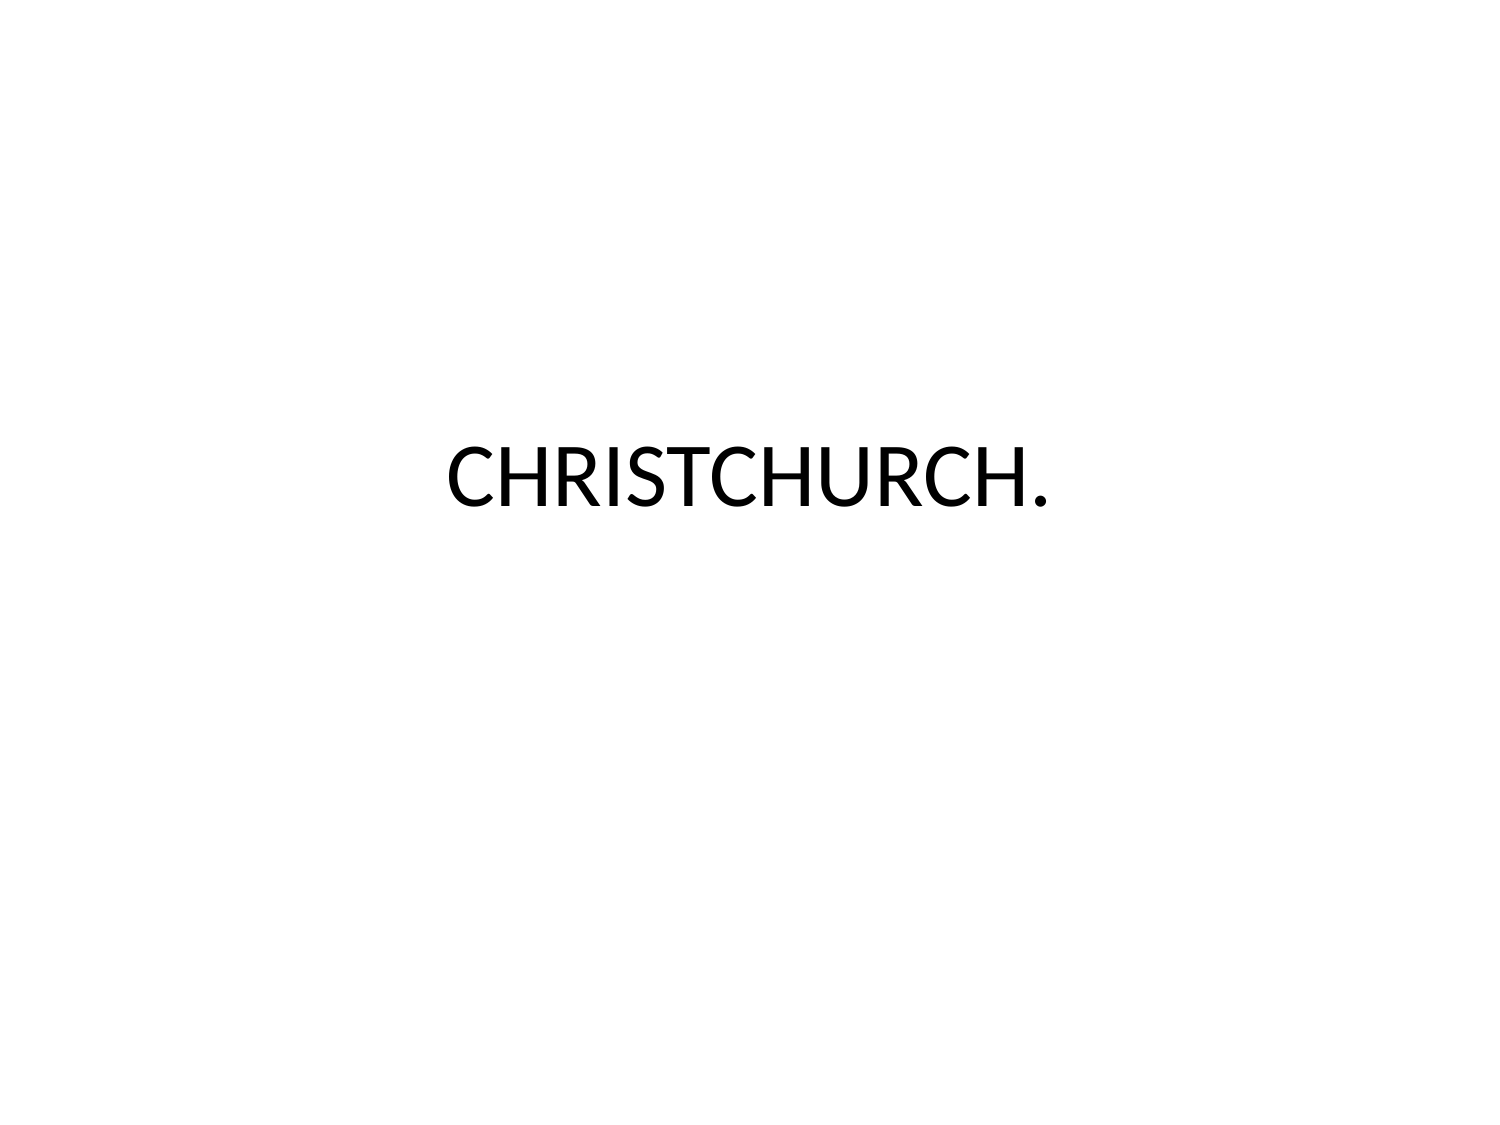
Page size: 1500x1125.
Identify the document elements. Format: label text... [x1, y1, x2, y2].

title CHRISTCHURCH. [112, 349, 1388, 591]
